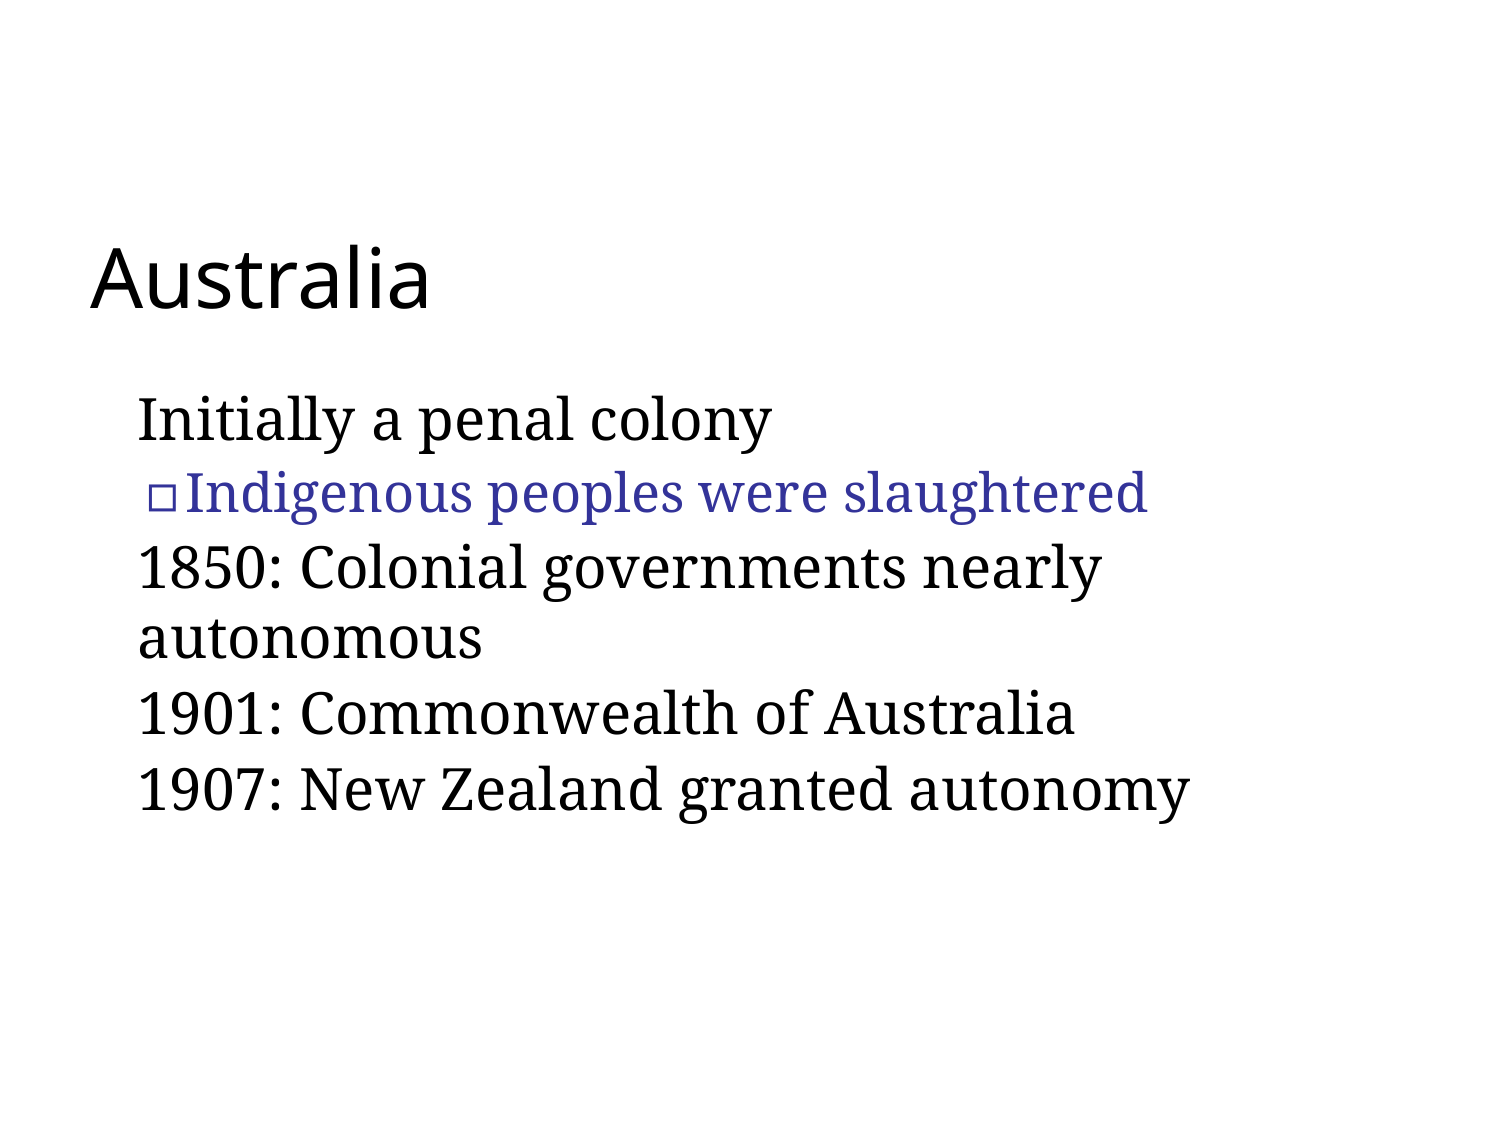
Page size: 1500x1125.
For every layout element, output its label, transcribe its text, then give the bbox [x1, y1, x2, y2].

list Initially a penal colony Indigenous peoples were slaughtered 1850: Colonial governments nearly autonomous 1901: Commonwealth of Australia 1907: New Zealand granted autonomy [62, 375, 1413, 1085]
title Australia [75, 187, 1425, 363]
